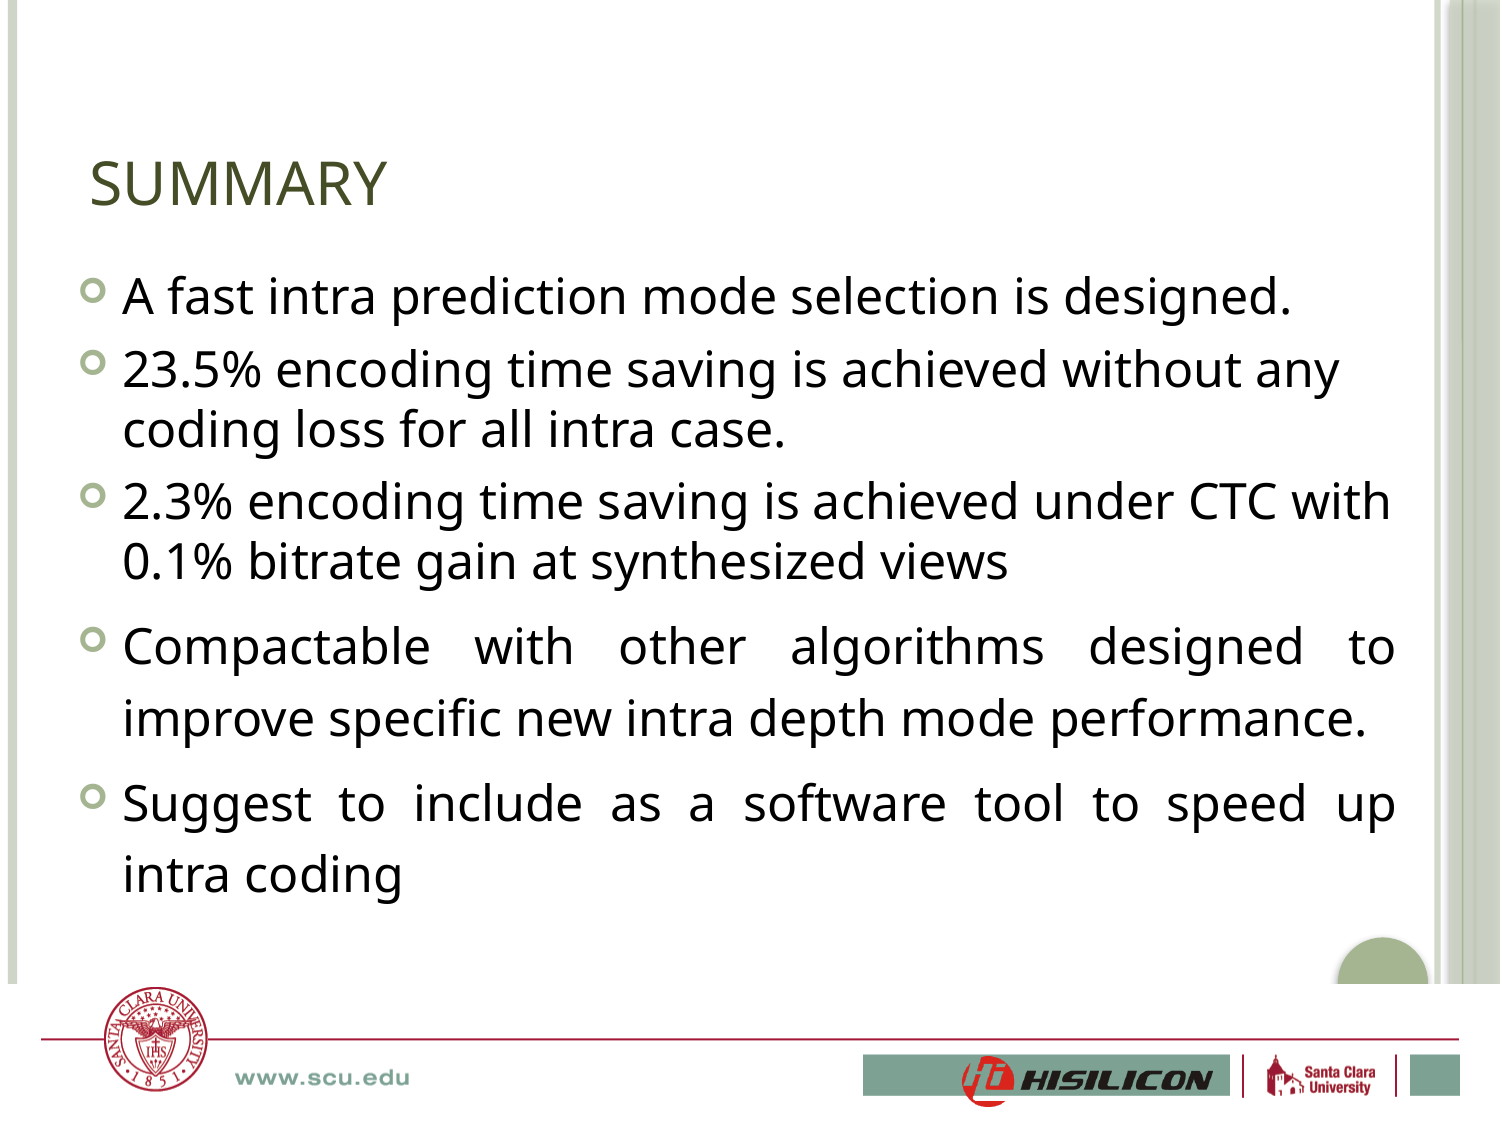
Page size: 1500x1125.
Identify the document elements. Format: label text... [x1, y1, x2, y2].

list A fast intra prediction mode selection is designed. 23.5% encoding time saving is achieved without any coding loss for all intra case. 2.3% encoding time saving is achieved under CTC with 0.1% bitrate gain at synthesized views Compactable with other algorithms designed to improve specific new intra depth mode performance. Suggest to include as a software tool to speed up intra coding [62, 257, 1413, 975]
title Summary [75, 137, 1425, 225]
picture [0, 984, 1500, 1125]
